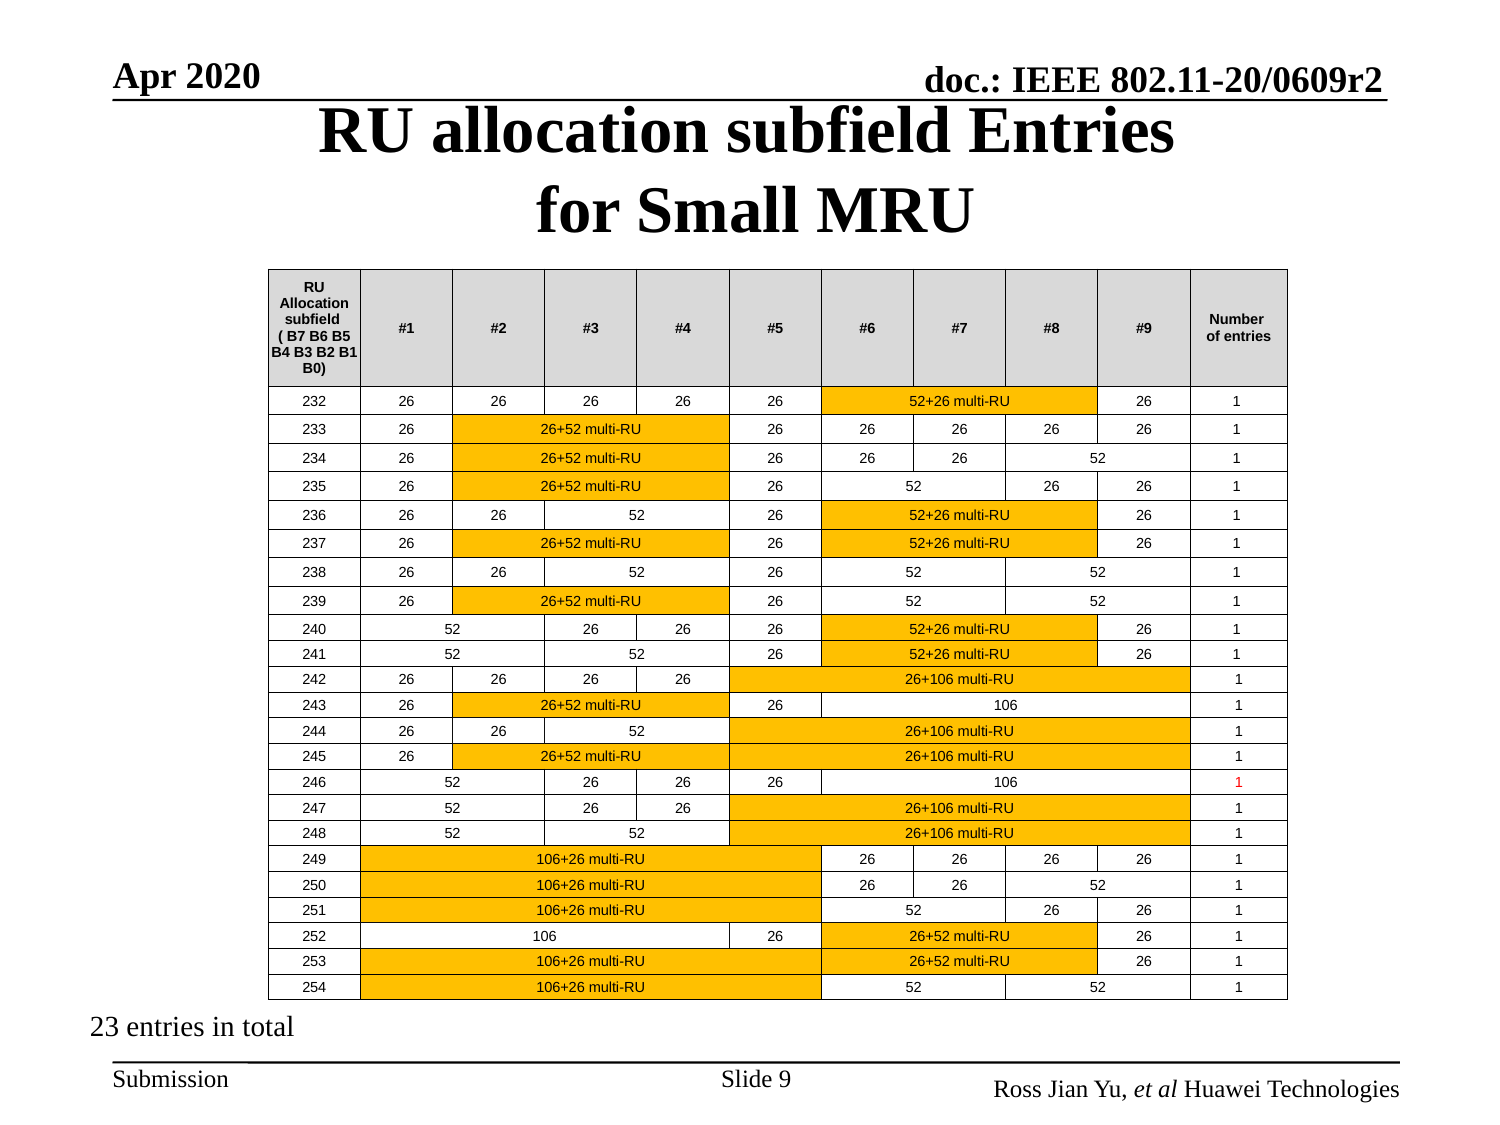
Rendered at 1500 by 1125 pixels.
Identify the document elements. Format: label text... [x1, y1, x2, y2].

table_cell 246 [269, 770, 360, 794]
table_cell 52 [361, 770, 544, 794]
table_cell 26 [361, 587, 452, 614]
table_cell 26 [361, 472, 452, 500]
table_cell 243 [269, 693, 360, 717]
table_cell 234 [269, 444, 360, 471]
table_cell 26 [730, 472, 821, 500]
table_cell 249 [269, 846, 360, 871]
table_cell 26 [914, 872, 1005, 897]
table_cell 26 [730, 615, 821, 640]
table_cell 26 [1098, 615, 1190, 640]
table_cell 26 [730, 501, 821, 529]
table_cell 26 [822, 415, 913, 443]
table_cell 26 [822, 444, 913, 471]
table_cell 52+26 multi-RU [822, 501, 1097, 529]
table_cell 26+106 multi-RU [730, 795, 1190, 820]
table_cell 52 [545, 558, 729, 586]
table_cell 233 [269, 415, 360, 443]
table_cell 1 [1191, 415, 1287, 443]
table_cell 52 [361, 795, 544, 820]
table_cell 1 [1191, 846, 1287, 871]
table_header 52+26 multi-RU [822, 641, 1097, 666]
table_cell 26 [1098, 530, 1190, 557]
table_cell 26 [361, 667, 452, 692]
table_cell 26 [361, 693, 452, 717]
table_cell 26 [637, 387, 729, 414]
table_cell 106+26 multi-RU [361, 846, 821, 871]
table_cell 1 [1191, 923, 1287, 948]
table_cell 26+52 multi-RU [822, 923, 1097, 948]
table_cell 26 [1098, 415, 1190, 443]
table_cell 252 [269, 923, 360, 948]
table_cell 253 [269, 949, 360, 974]
table_header #3 [545, 270, 636, 386]
table_cell 26+106 multi-RU [730, 821, 1190, 845]
table_cell 52 [1006, 975, 1190, 999]
table_header 52 [545, 641, 729, 666]
table_cell 26+106 multi-RU [730, 718, 1190, 743]
table_cell 26 [914, 444, 1005, 471]
table_cell 26 [361, 387, 452, 414]
table_cell 26+106 multi-RU [730, 744, 1190, 769]
table_cell 1 [1191, 472, 1287, 500]
table_cell 52 [1006, 872, 1190, 897]
table_cell 244 [269, 718, 360, 743]
table_header #6 [822, 270, 913, 386]
table_cell 248 [269, 821, 360, 845]
table_cell 26 [637, 615, 729, 640]
table_cell 26+52 multi-RU [453, 744, 729, 769]
table_cell 26+52 multi-RU [453, 530, 729, 557]
table_cell 1 [1191, 615, 1287, 640]
table_header RU Allocation subfield ( B7 B6 B5 B4 B3 B2 B1 B0) [269, 270, 360, 386]
table_header #8 [1006, 270, 1097, 386]
table_cell 52+26 multi-RU [822, 387, 1097, 414]
table_cell 52 [1006, 444, 1190, 471]
table_cell 52 [822, 587, 1005, 614]
table_cell 26 [1098, 923, 1190, 948]
table_cell 26 [361, 558, 452, 586]
table_cell 26 [730, 387, 821, 414]
table_cell 26 [822, 872, 913, 897]
table_cell 26 [730, 770, 821, 794]
table_cell 1 [1191, 795, 1287, 820]
table_cell 250 [269, 872, 360, 897]
table_header #2 [453, 270, 544, 386]
table_cell 26 [545, 615, 636, 640]
table_cell 26+52 multi-RU [453, 693, 729, 717]
table_cell 26 [361, 530, 452, 557]
table_cell 26 [361, 501, 452, 529]
table_cell 232 [269, 387, 360, 414]
table_cell 254 [269, 975, 360, 999]
table_cell 236 [269, 501, 360, 529]
table_cell 1 [1191, 501, 1287, 529]
table_cell 52 [545, 718, 729, 743]
table_cell 237 [269, 530, 360, 557]
table_cell 26+52 multi-RU [822, 949, 1097, 974]
table_cell 26 [1098, 472, 1190, 500]
table_header 241 [269, 641, 360, 666]
table_cell 52+26 multi-RU [822, 615, 1097, 640]
table_cell 26+52 multi-RU [453, 444, 729, 471]
table_cell 1 [1191, 558, 1287, 586]
table_cell 26 [822, 846, 913, 871]
table_header #9 [1098, 270, 1190, 386]
table_cell 26 [730, 923, 821, 948]
table_cell 1 [1191, 587, 1287, 614]
table_cell 26 [1006, 472, 1097, 500]
table_cell 26 [545, 770, 636, 794]
table_cell 26 [361, 718, 452, 743]
table_cell 26 [730, 558, 821, 586]
table_cell 238 [269, 558, 360, 586]
table_cell 26 [1098, 846, 1190, 871]
table_cell 26 [1098, 898, 1190, 922]
table_cell 26 [1006, 846, 1097, 871]
table_header #4 [637, 270, 729, 386]
table_cell 26+106 multi-RU [730, 667, 1190, 692]
table_cell 1 [1191, 718, 1287, 743]
table_header #5 [730, 270, 821, 386]
table_header 26 [1098, 641, 1190, 666]
table_cell 26 [914, 846, 1005, 871]
table_cell 106 [361, 923, 729, 948]
table_cell 26 [545, 795, 636, 820]
table_cell 26 [637, 770, 729, 794]
table_cell 1 [1191, 770, 1287, 794]
table_cell 26 [730, 415, 821, 443]
table_cell 26 [1006, 415, 1097, 443]
table_cell 26+52 multi-RU [453, 472, 729, 500]
table_cell 235 [269, 472, 360, 500]
table_cell 26+52 multi-RU [453, 587, 729, 614]
table_header 52 [361, 641, 544, 666]
table_cell 52+26 multi-RU [822, 530, 1097, 557]
table_cell 240 [269, 615, 360, 640]
table_cell 26+52 multi-RU [453, 415, 729, 443]
table_cell 106 [822, 770, 1190, 794]
table_cell 26 [1098, 949, 1190, 974]
table_cell 106+26 multi-RU [361, 872, 821, 897]
table_header Number of entries [1191, 270, 1287, 386]
table_cell 1 [1191, 975, 1287, 999]
table_cell 242 [269, 667, 360, 692]
table_cell 1 [1191, 387, 1287, 414]
table_cell 1 [1191, 667, 1287, 692]
table_cell 1 [1191, 821, 1287, 845]
table_cell 52 [1006, 587, 1190, 614]
table_header 1 [1191, 641, 1287, 666]
table_cell 26 [730, 530, 821, 557]
table_cell 106+26 multi-RU [361, 898, 821, 922]
table_cell 106+26 multi-RU [361, 975, 821, 999]
table_cell 1 [1191, 530, 1287, 557]
table_cell 26 [637, 795, 729, 820]
table_cell 52 [1006, 558, 1190, 586]
table_cell 26 [545, 387, 636, 414]
table_cell 26 [1098, 501, 1190, 529]
slide_number Slide 9 [712, 1061, 800, 1093]
table_cell 52 [545, 821, 729, 845]
table_cell 26 [1006, 898, 1097, 922]
table_cell 26 [361, 444, 452, 471]
table_cell 26 [1098, 387, 1190, 414]
table_cell 52 [822, 898, 1005, 922]
table_cell 106 [822, 693, 1190, 717]
table_cell 1 [1191, 872, 1287, 897]
table_cell 26 [453, 558, 544, 586]
table_header #7 [914, 270, 1005, 386]
table_cell 1 [1191, 949, 1287, 974]
table_cell 52 [361, 821, 544, 845]
table_cell 26 [637, 667, 729, 692]
table_cell 26 [730, 444, 821, 471]
table_cell 26 [453, 718, 544, 743]
table_cell 247 [269, 795, 360, 820]
table_cell 26 [730, 587, 821, 614]
text_box 23 entries in total [74, 999, 313, 1050]
title RU allocation subfield Entries for Small MRU [99, 121, 1413, 210]
table_cell 106+26 multi-RU [361, 949, 821, 974]
table_cell 52 [822, 558, 1005, 586]
table_cell 1 [1191, 898, 1287, 922]
table_cell 52 [822, 975, 1005, 999]
table_cell 26 [453, 667, 544, 692]
table_header 26 [730, 641, 821, 666]
table_cell 26 [453, 501, 544, 529]
table_cell 26 [361, 744, 452, 769]
table_header #1 [361, 270, 452, 386]
table_cell 245 [269, 744, 360, 769]
table_cell 1 [1191, 744, 1287, 769]
table_cell 52 [545, 501, 729, 529]
table_cell 52 [361, 615, 544, 640]
table_cell 26 [453, 387, 544, 414]
table_cell 239 [269, 587, 360, 614]
table_cell 1 [1191, 444, 1287, 471]
table_cell 52 [822, 472, 1005, 500]
table_cell 1 [1191, 693, 1287, 717]
table_cell 26 [361, 415, 452, 443]
table_cell 26 [545, 667, 636, 692]
table_cell 251 [269, 898, 360, 922]
table_cell 26 [730, 693, 821, 717]
table_cell 26 [914, 415, 1005, 443]
